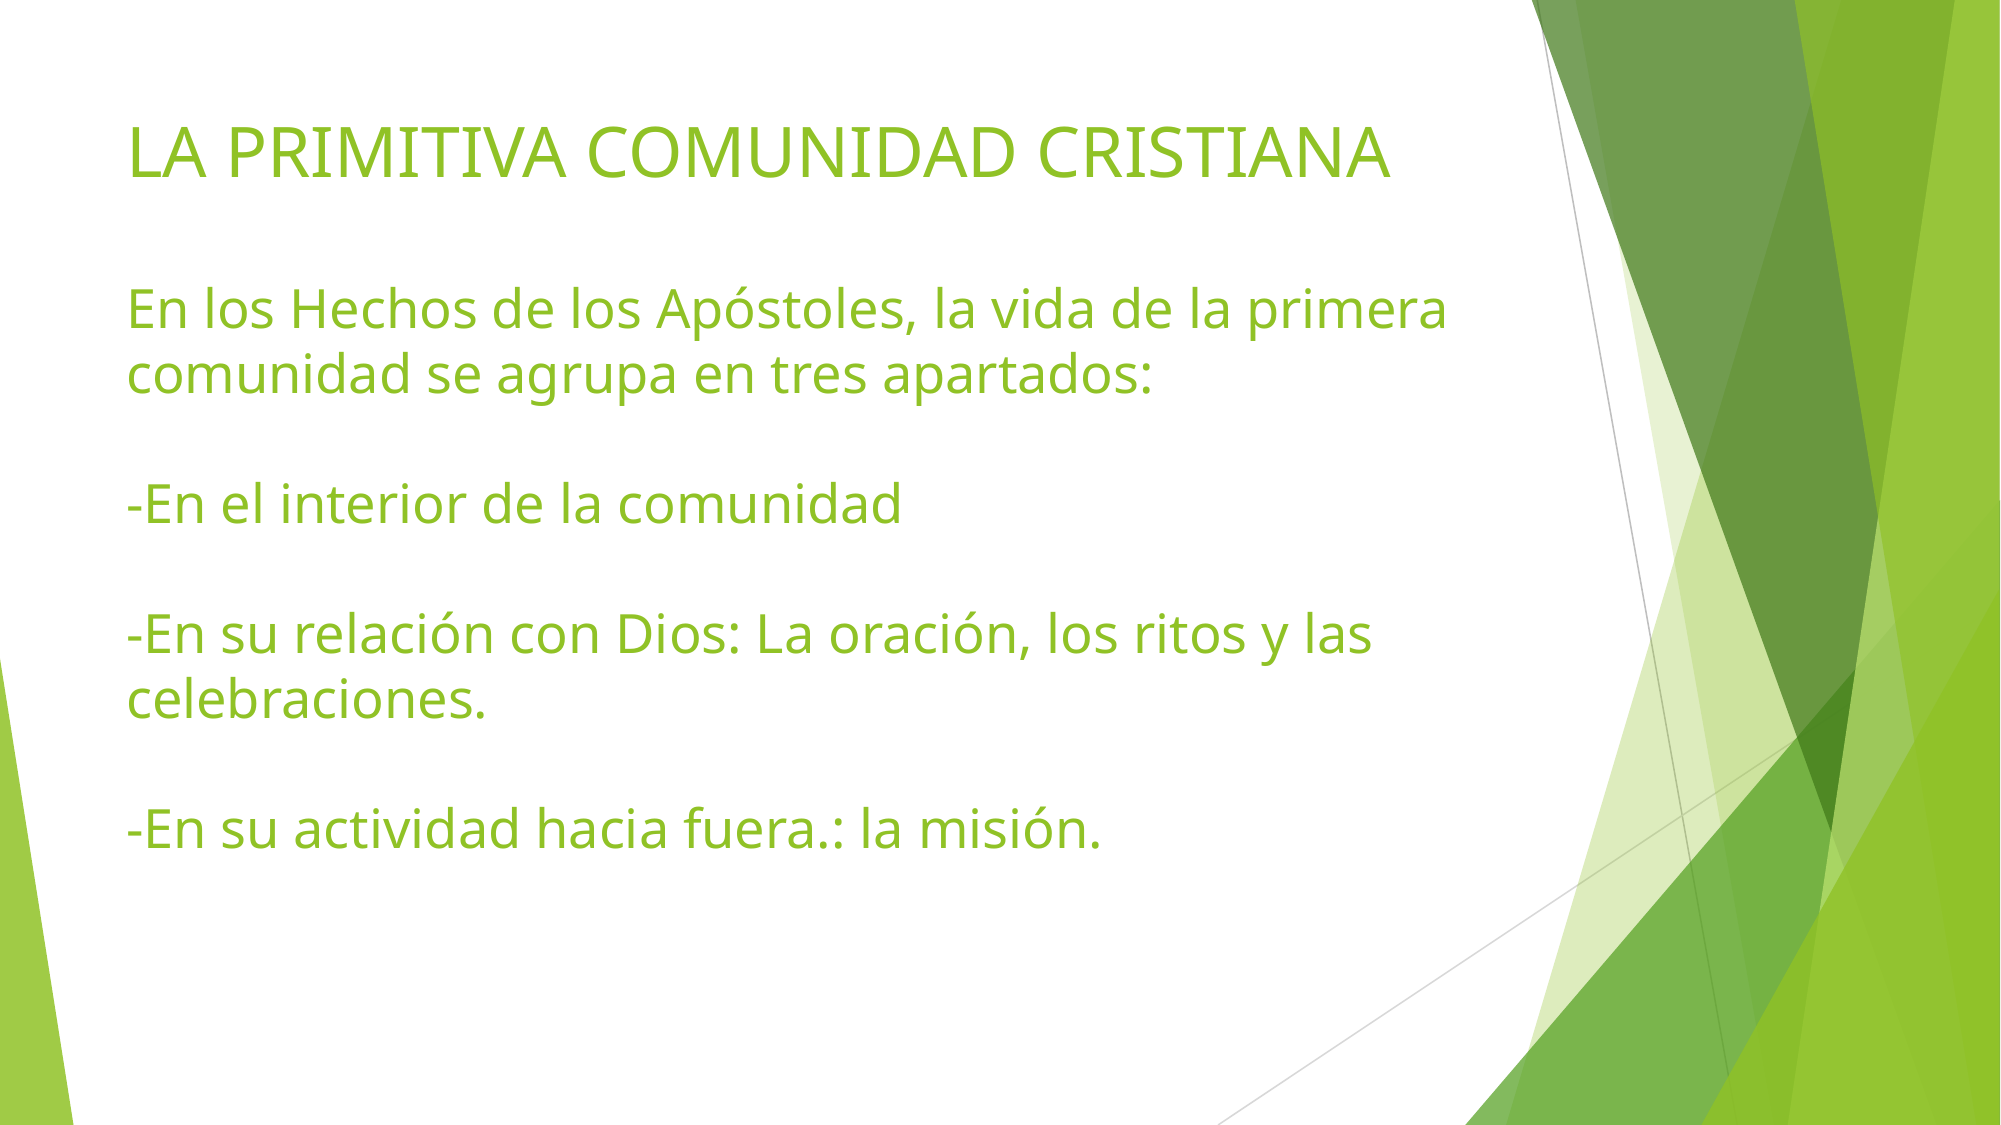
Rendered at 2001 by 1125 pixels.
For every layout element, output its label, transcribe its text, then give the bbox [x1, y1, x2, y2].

title LA PRIMITIVA COMUNIDAD CRISTIANA En los Hechos de los Apóstoles, la vida de la primera comunidad se agrupa en tres apartados: -En el interior de la comunidad -En su relación con Dios: La oración, los ritos y las celebraciones. -En su actividad hacia fuera.: la misión. [111, 99, 1522, 939]
